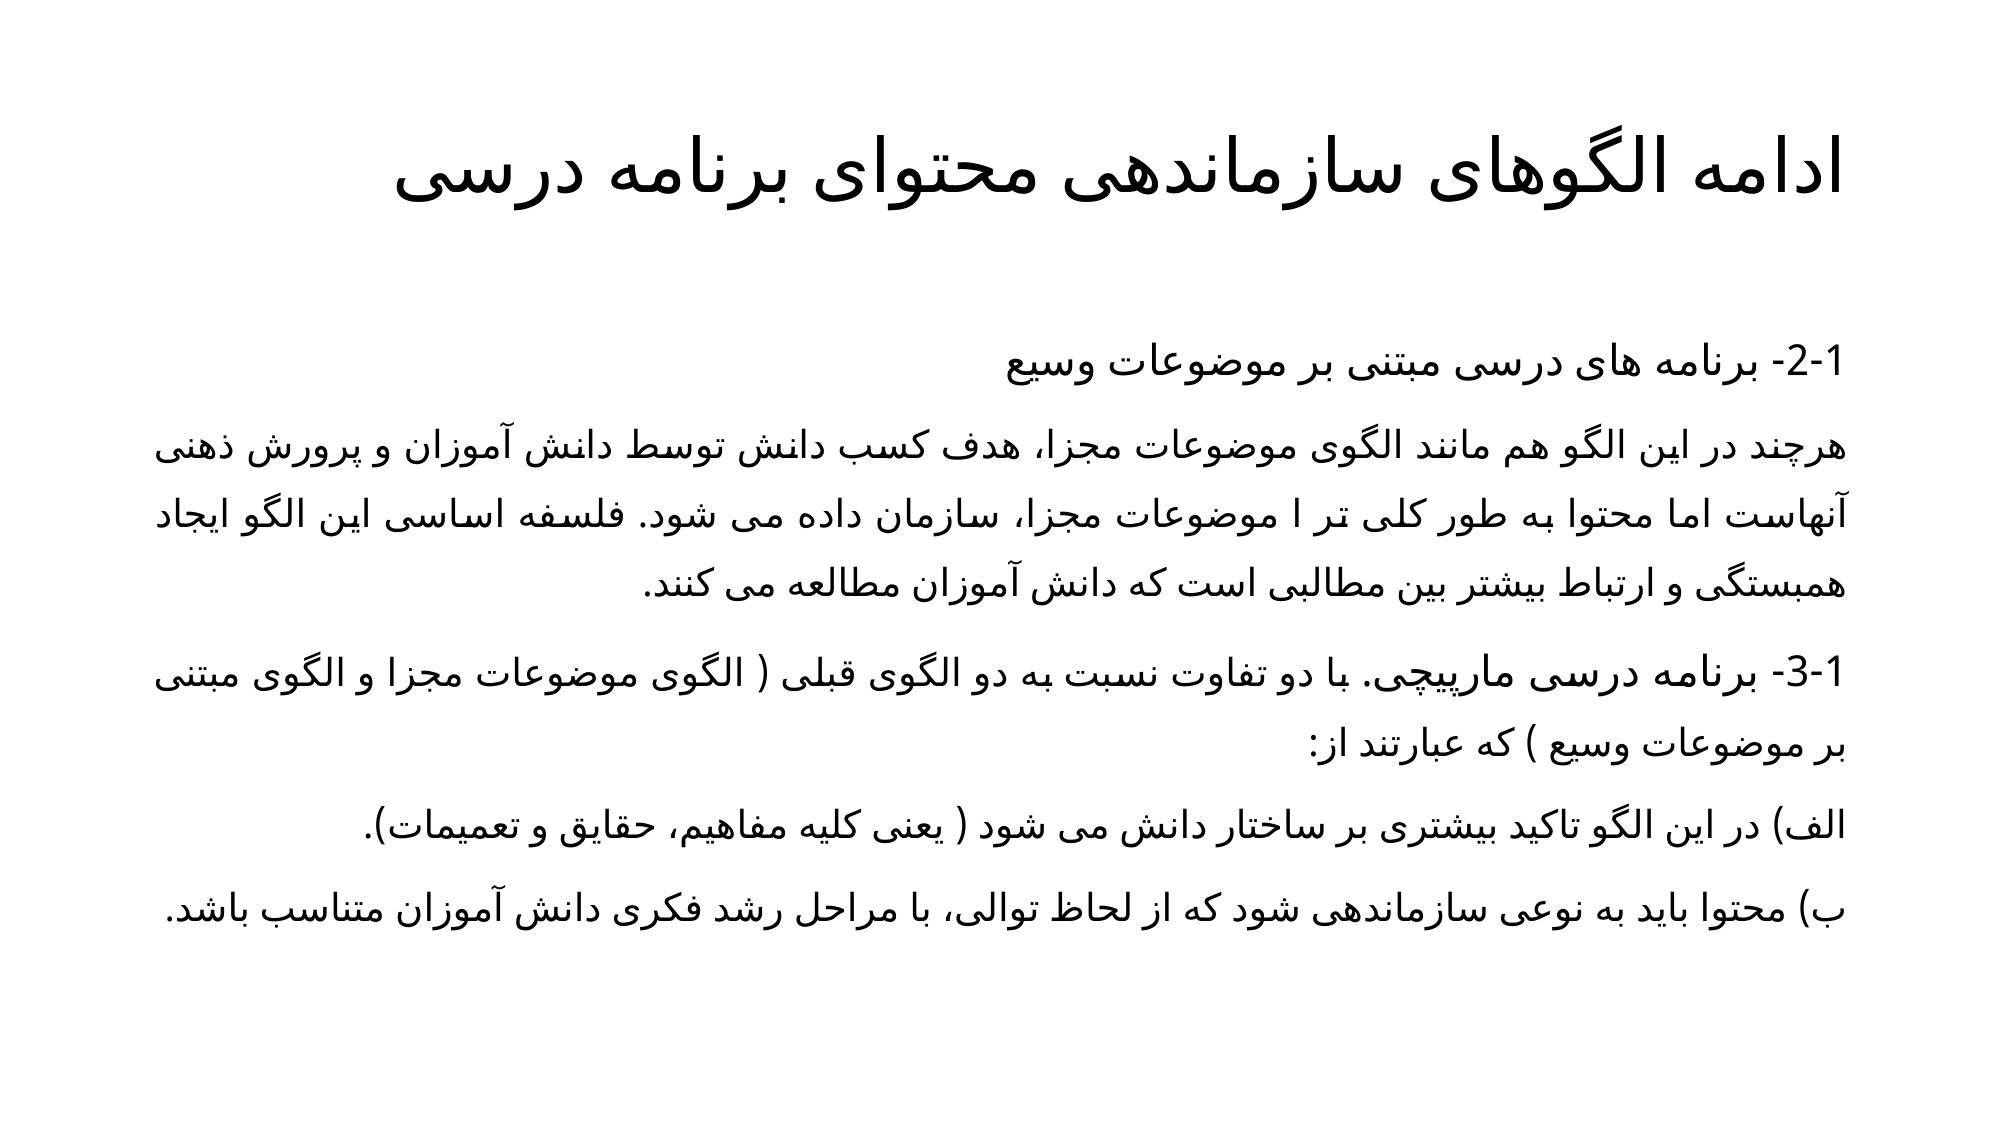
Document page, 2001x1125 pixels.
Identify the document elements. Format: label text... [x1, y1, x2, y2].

title ادامه الگوهای سازماندهی محتوای برنامه درسی [137, 59, 1863, 278]
list 2-1- برنامه های درسی مبتنی بر موضوعات وسیع هرچند در این الگو هم مانند الگوی موضوعات مجزا، هدف کسب دانش توسط دانش آموزان و پرورش ذهنی آنهاست اما محتوا به طور کلی تر ا موضوعات مجزا، سازمان داده می شود. فلسفه اساسی این الگو ایجاد همبستگی و ارتباط بیشتر بین مطالبی است که دانش آموزان مطالعه می کنند. 3-1- برنامه درسی مارپیچی. با دو تفاوت نسبت به دو الگوی قبلی ( الگوی موضوعات مجزا و الگوی مبتنی بر موضوعات وسیع ) که عبارتند از: الف) در این الگو تاکید بیشتری بر ساختار دانش می شود ( یعنی کلیه مفاهیم، حقایق و تعمیمات). ب) محتوا باید به نوعی سازماندهی شود که از لحاظ توالی، با مراحل رشد فکری دانش آموزان متناسب باشد. [137, 299, 1863, 1014]
